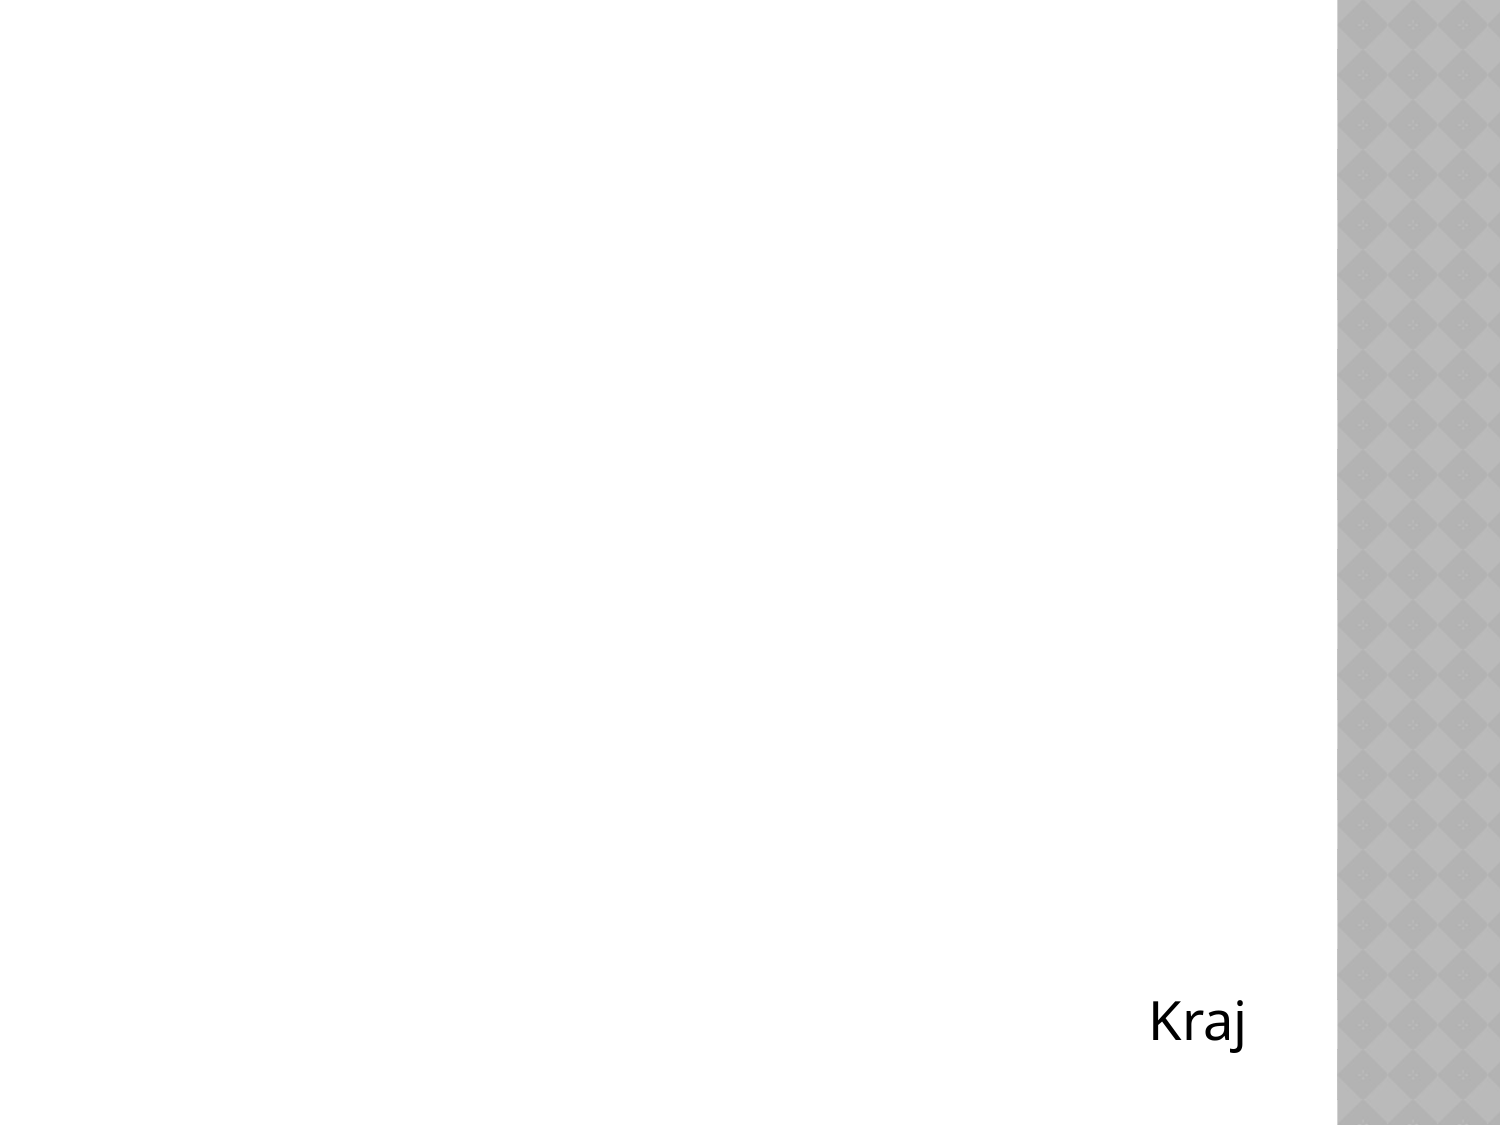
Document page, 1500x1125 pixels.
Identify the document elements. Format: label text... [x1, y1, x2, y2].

list Kraj [75, 264, 1263, 1059]
